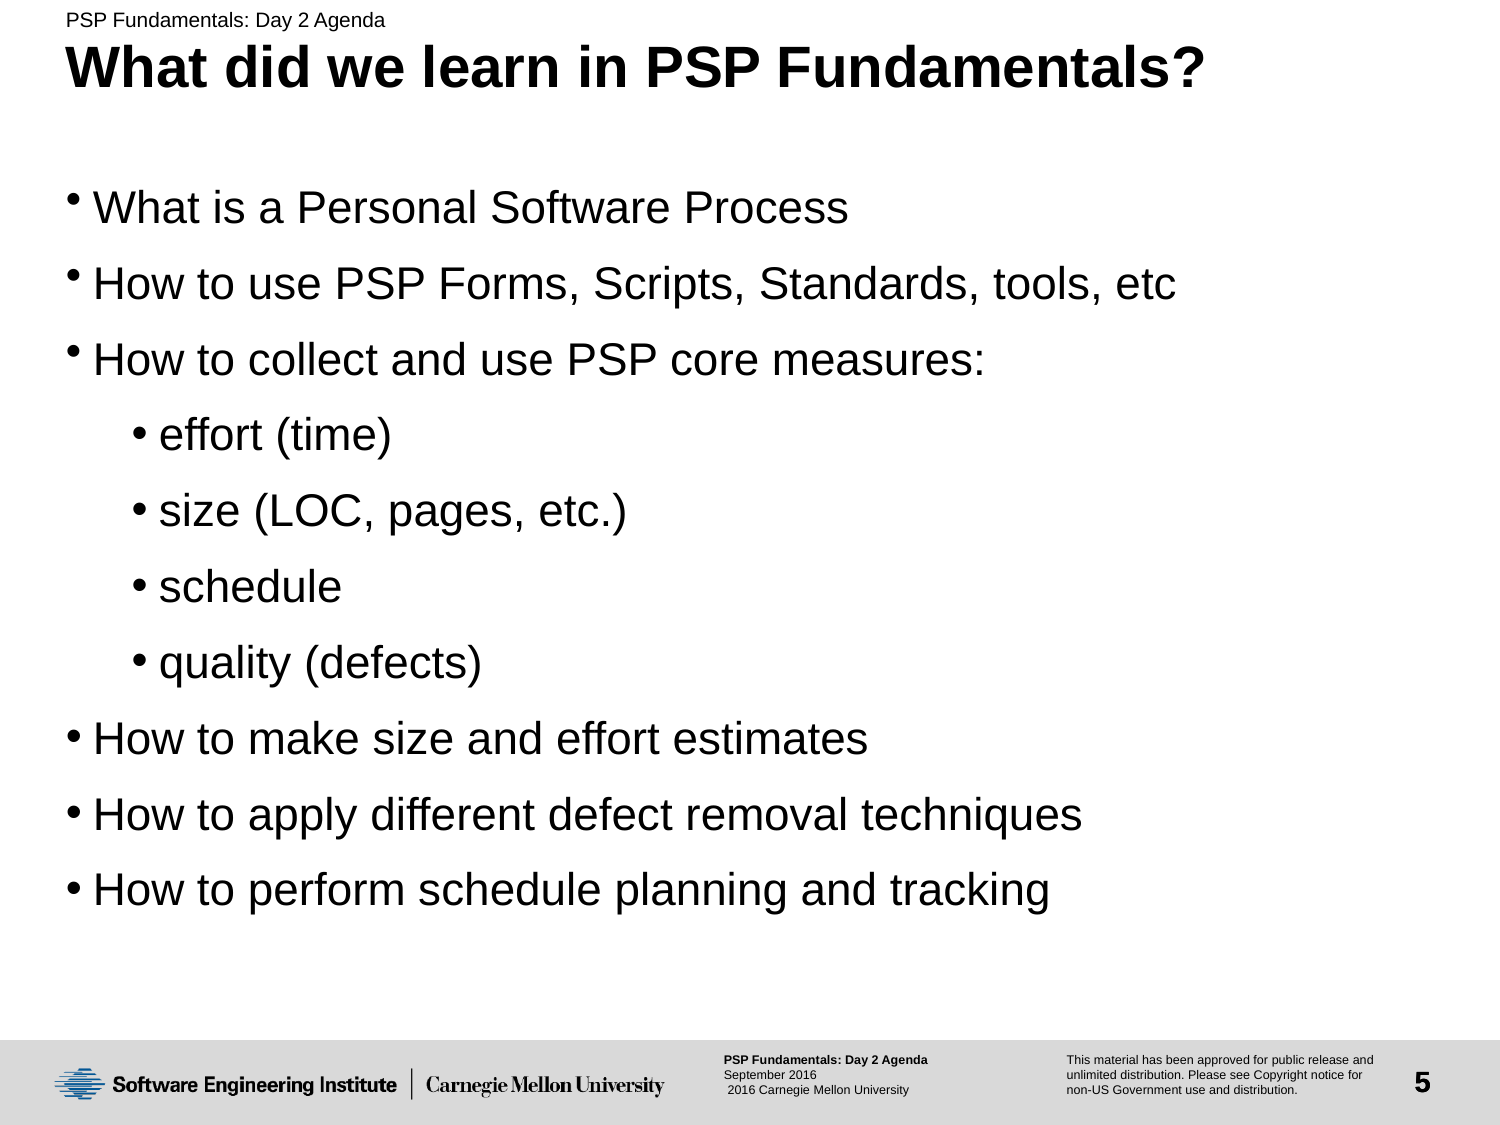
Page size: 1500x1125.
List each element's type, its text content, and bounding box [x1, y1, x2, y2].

list What is a Personal Software Process How to use PSP Forms, Scripts, Standards, tools, etc How to collect and use PSP core measures: effort (time) size (LOC, pages, etc.) schedule quality (defects) How to make size and effort estimates How to apply different defect removal techniques How to perform schedule planning and tracking [65, 177, 1431, 1000]
title What did we learn in PSP Fundamentals? [65, 37, 1430, 148]
picture [46, 1061, 673, 1104]
